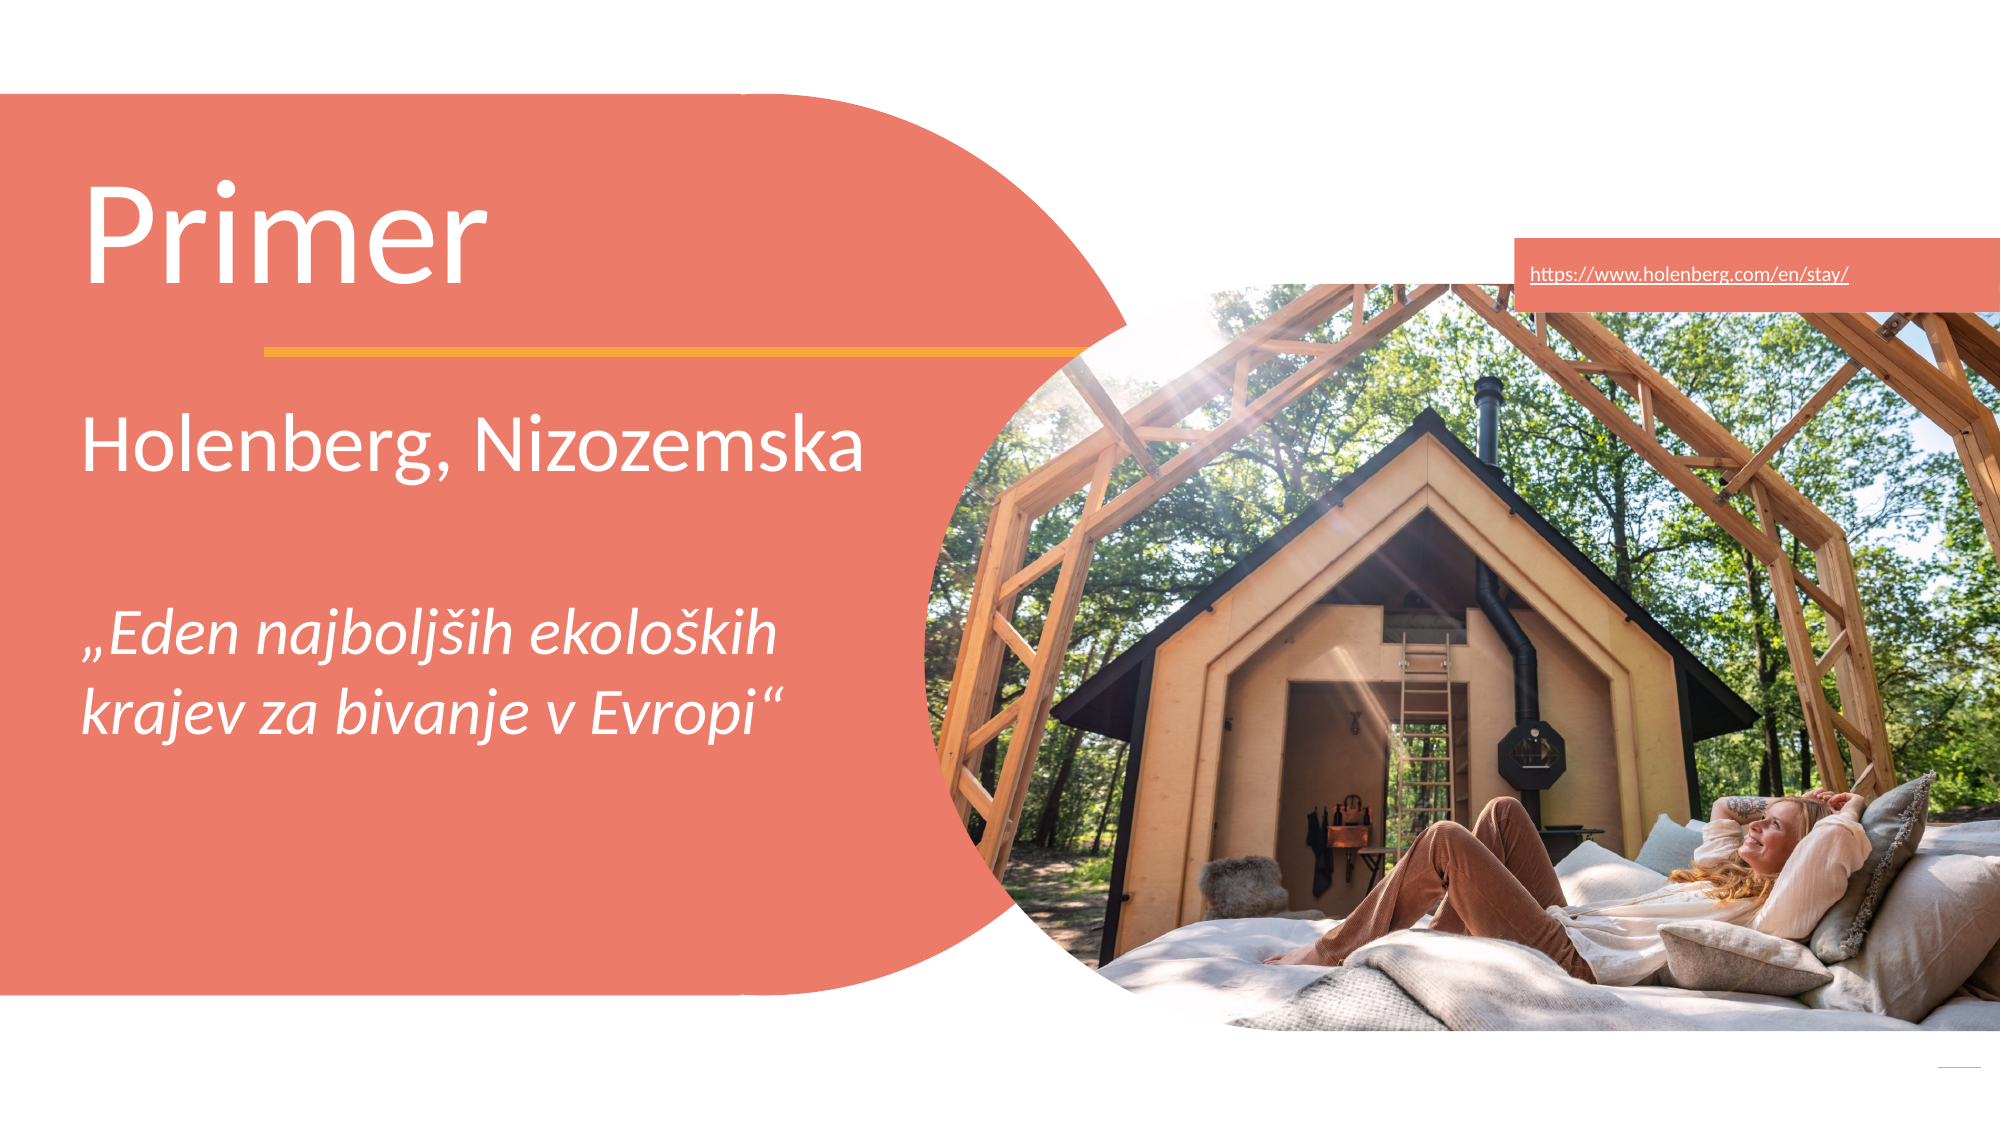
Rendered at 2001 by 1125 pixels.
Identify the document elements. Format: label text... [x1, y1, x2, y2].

list Holenberg, Nizozemska „Eden najboljših ekoloških krajev za bivanje v Evropi“ [65, 380, 924, 884]
text_box Primer [65, 146, 1124, 243]
picture [924, 283, 2001, 1032]
list https://www.holenberg.com/en/stay/ [1515, 238, 2000, 283]
